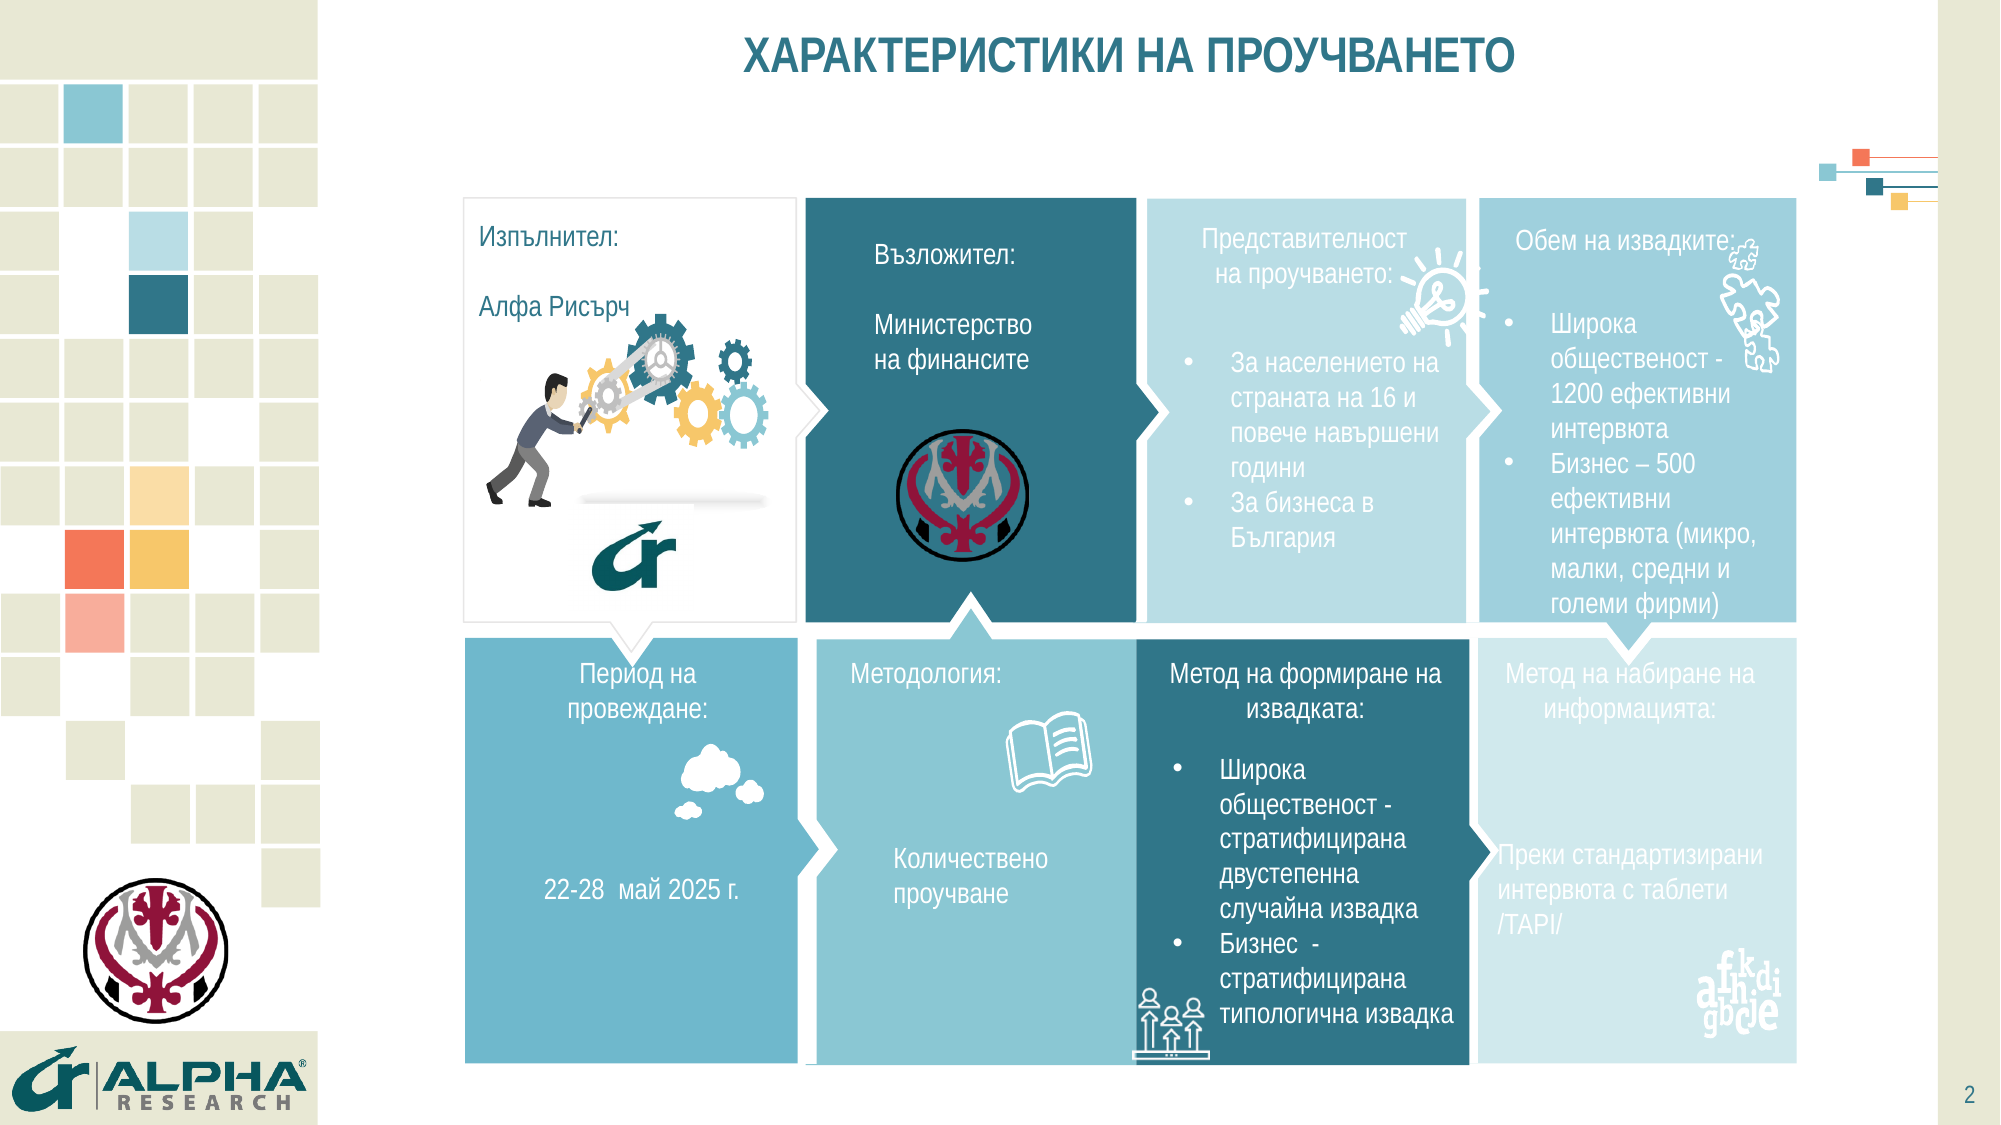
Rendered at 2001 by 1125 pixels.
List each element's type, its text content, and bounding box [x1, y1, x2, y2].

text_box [463, 197, 1797, 1066]
picture [893, 424, 1030, 564]
picture [12, 1046, 307, 1112]
title ХАРАКТЕРИСТИКИ НА ПРОУЧВАНЕТО [330, 21, 1931, 153]
picture [80, 873, 229, 1026]
slide_number 2 [1917, 1063, 1991, 1124]
